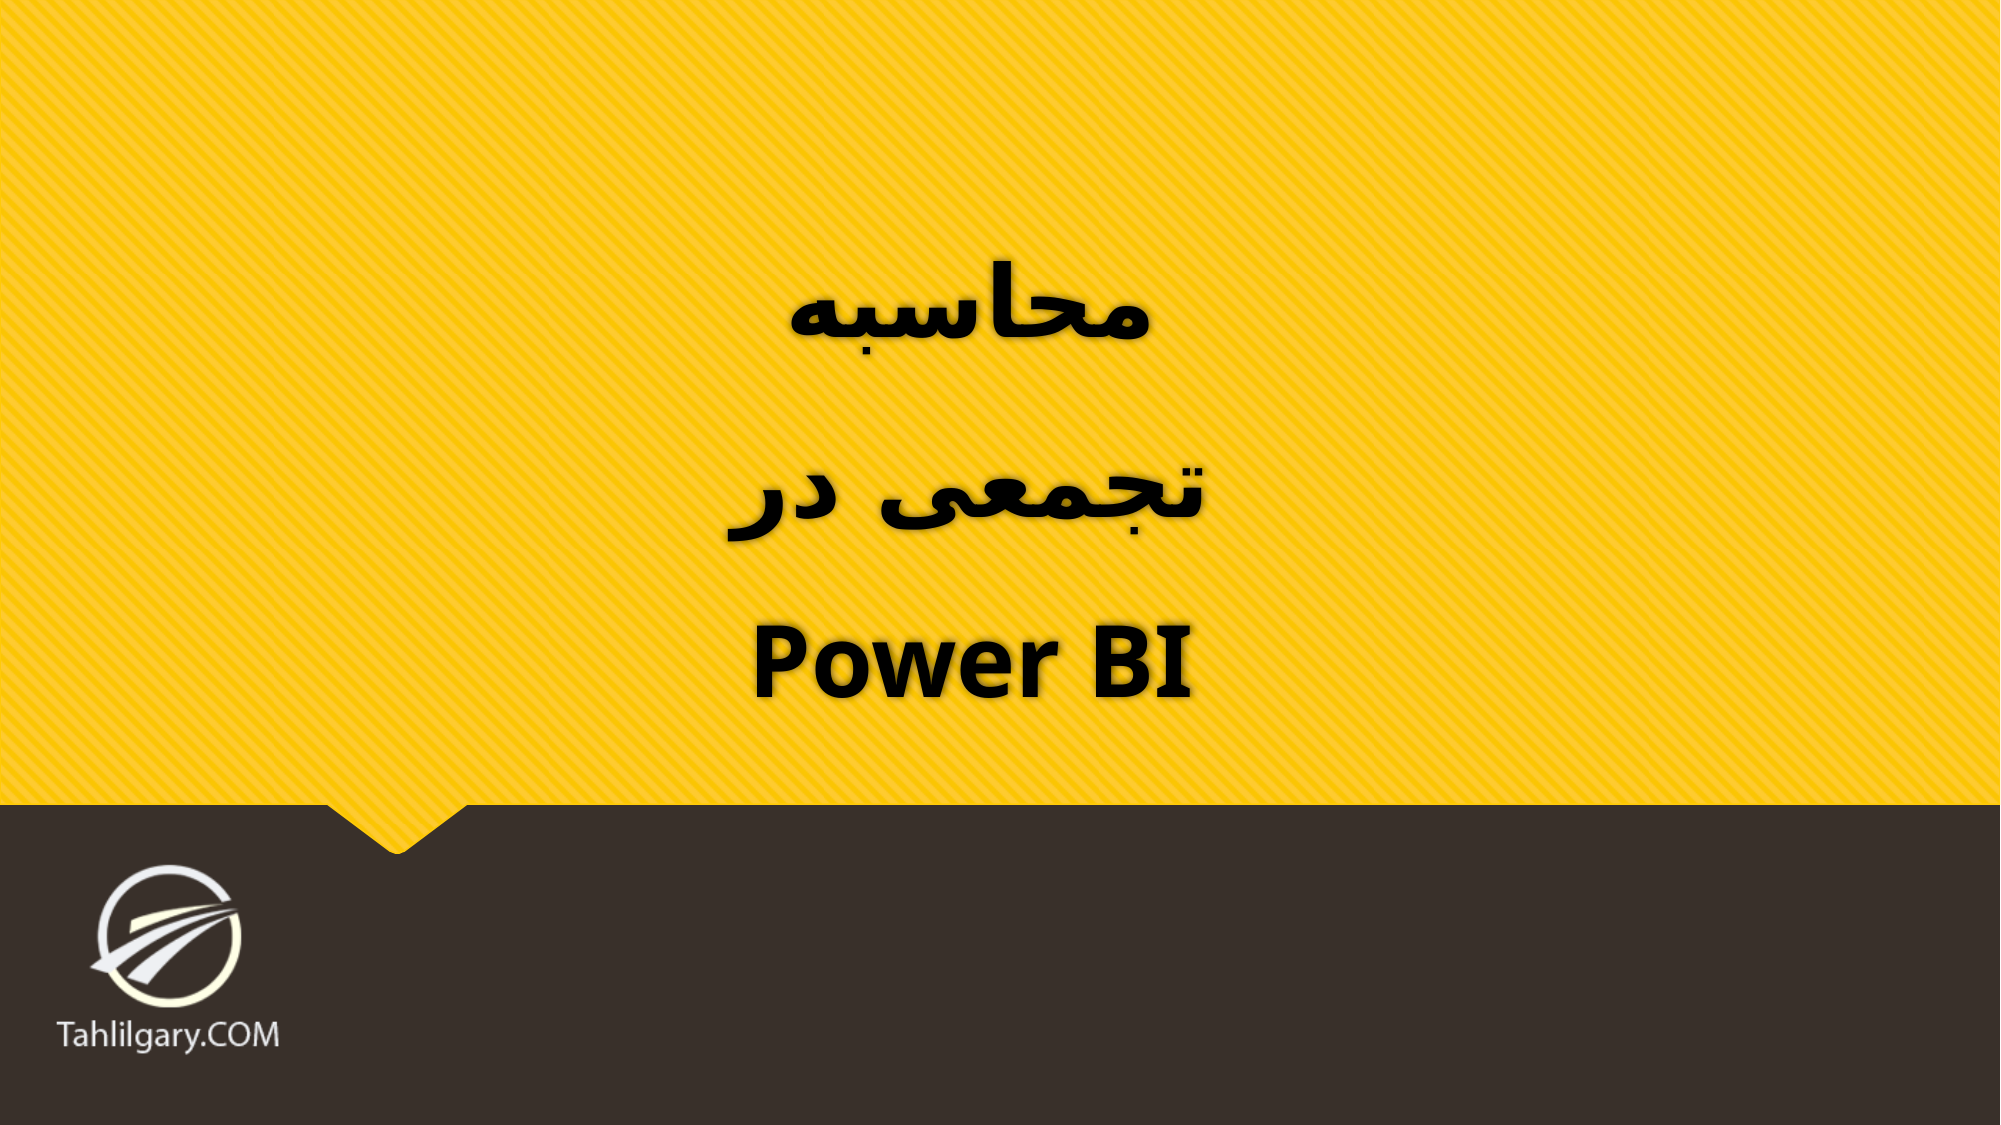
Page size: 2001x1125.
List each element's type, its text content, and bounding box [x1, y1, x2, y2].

picture [47, 858, 291, 1068]
text_box محاسبه تجمعی در Power BI [593, 158, 1349, 726]
